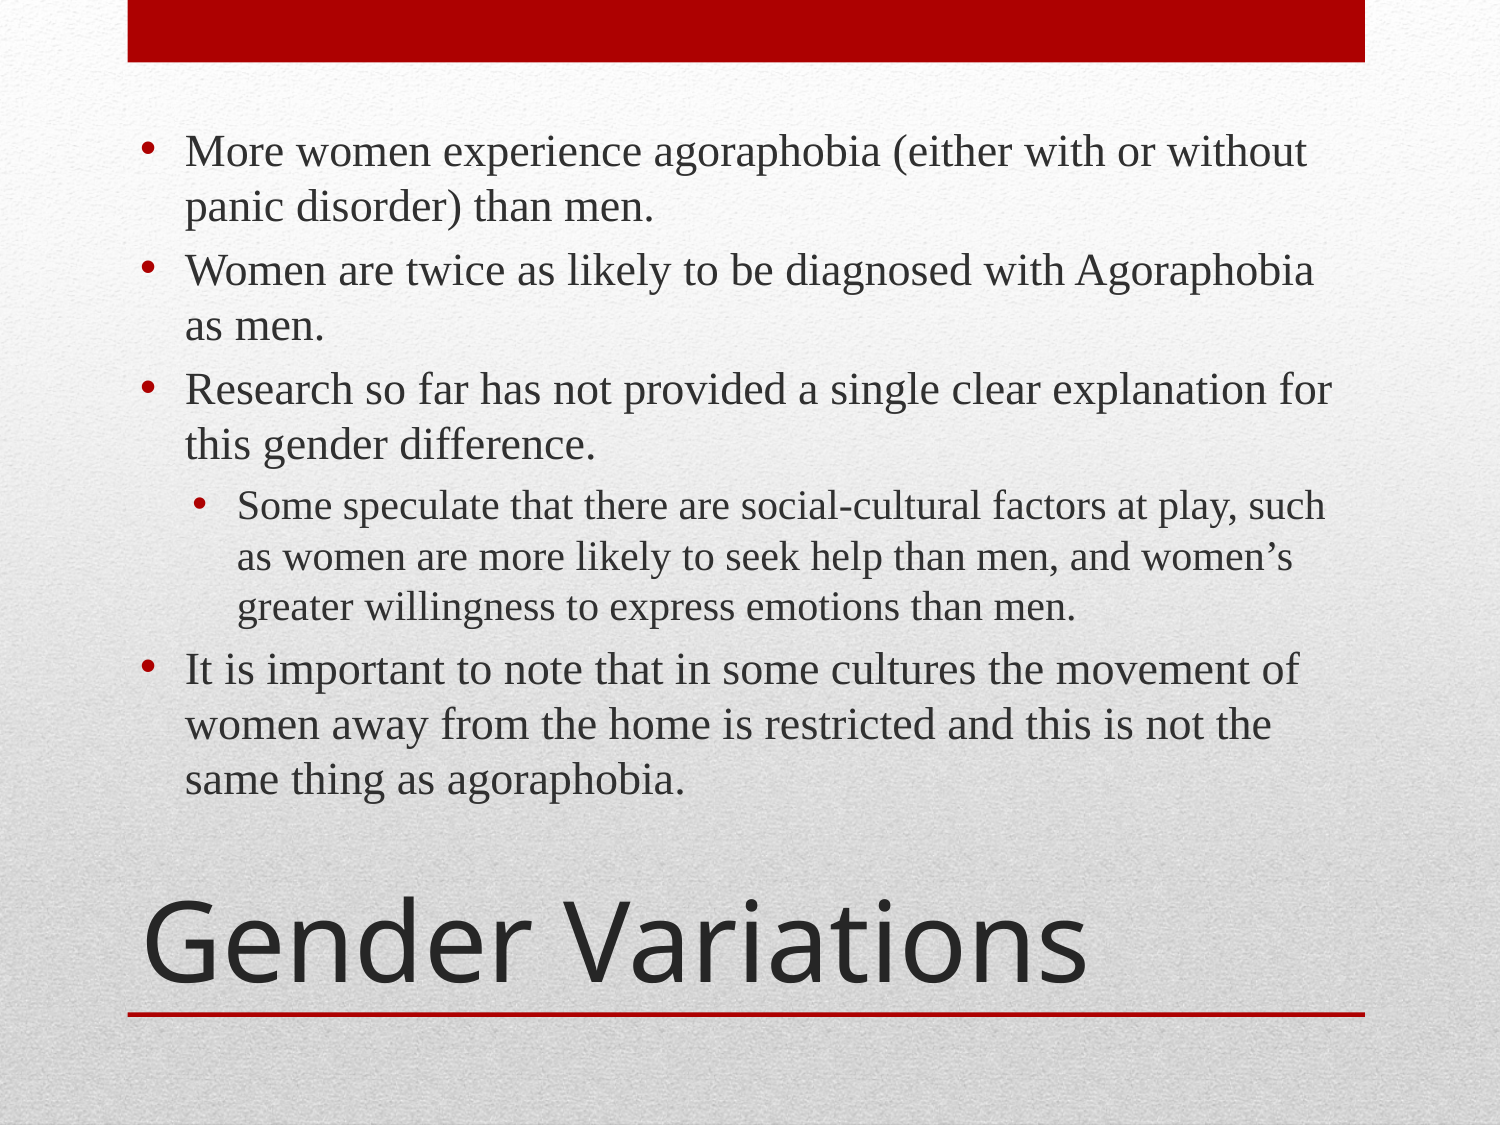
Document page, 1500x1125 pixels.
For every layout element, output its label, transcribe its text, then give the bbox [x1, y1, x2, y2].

title Gender Variations [125, 813, 1238, 1013]
list More women experience agoraphobia (either with or without panic disorder) than men. Women are twice as likely to be diagnosed with Agoraphobia as men. Research so far has not provided a single clear explanation for this gender difference. Some speculate that there are social-cultural factors at play, such as women are more likely to seek help than men, and women’s greater willingness to express emotions than men. It is important to note that in some cultures the movement of women away from the home is restricted and this is not the same thing as agoraphobia. [125, 112, 1363, 813]
